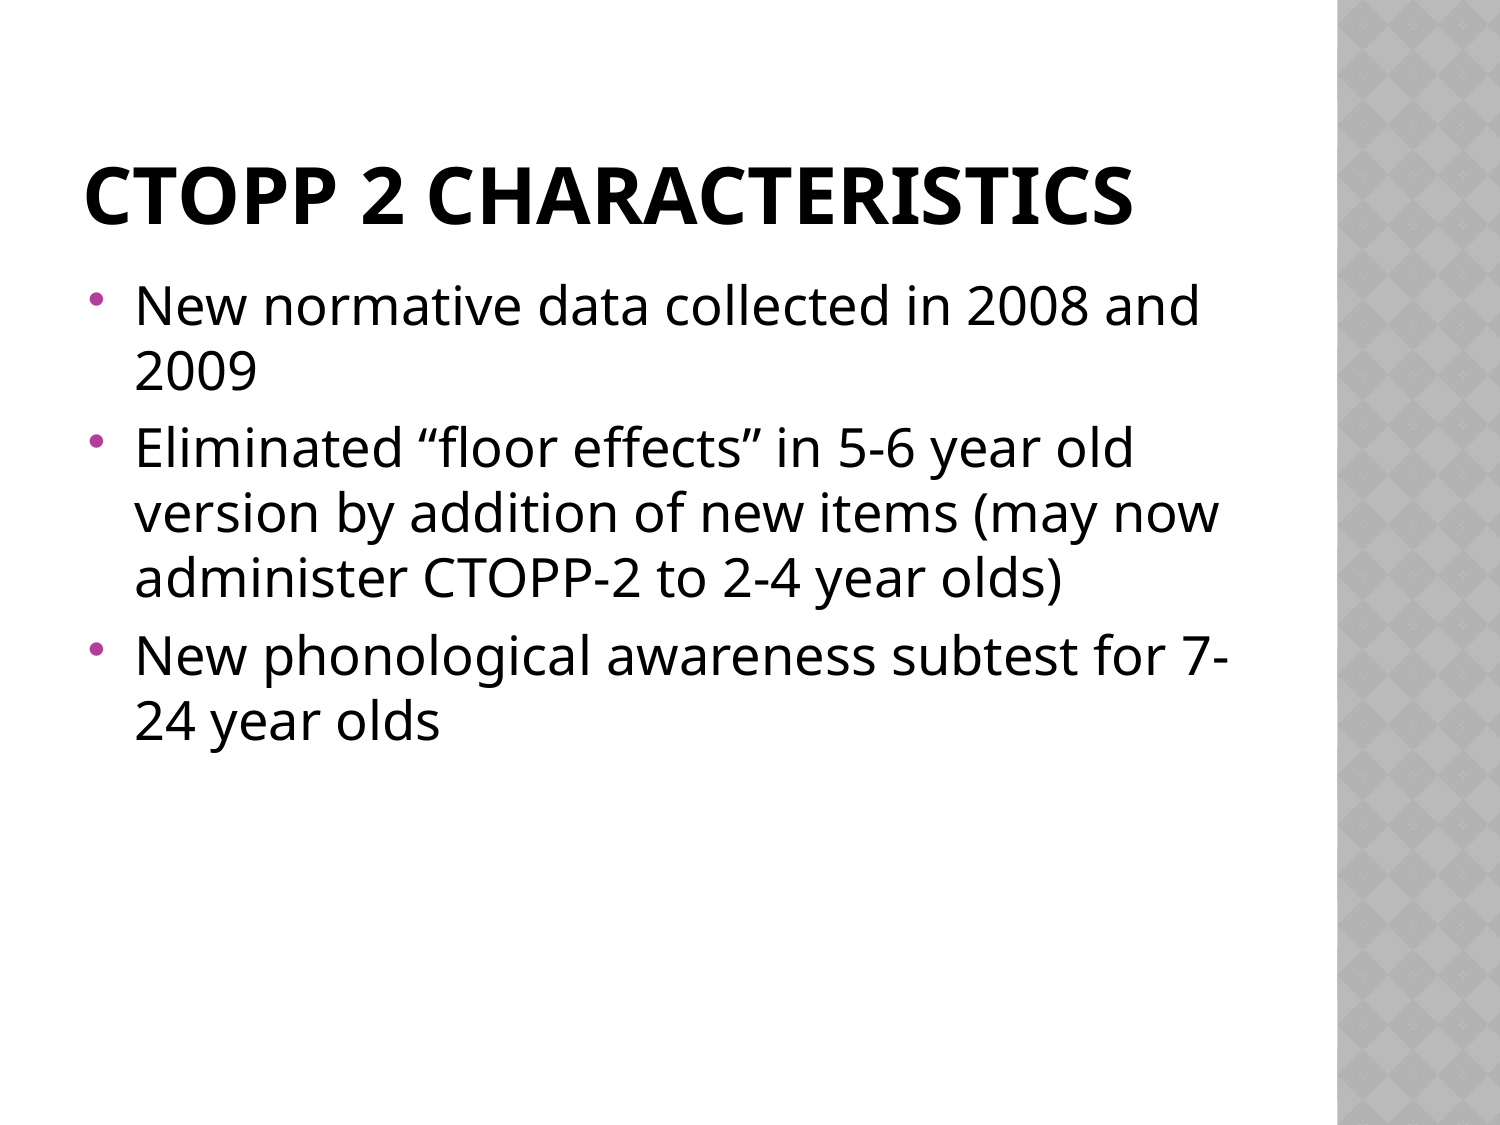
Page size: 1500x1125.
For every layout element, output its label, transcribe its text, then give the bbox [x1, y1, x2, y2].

title CTOPP 2 Characteristics [75, 52, 1263, 240]
list New normative data collected in 2008 and 2009 Eliminated “floor effects” in 5-6 year old version by addition of new items (may now administer CTOPP-2 to 2-4 year olds) New phonological awareness subtest for 7-24 year olds [75, 264, 1263, 1059]
